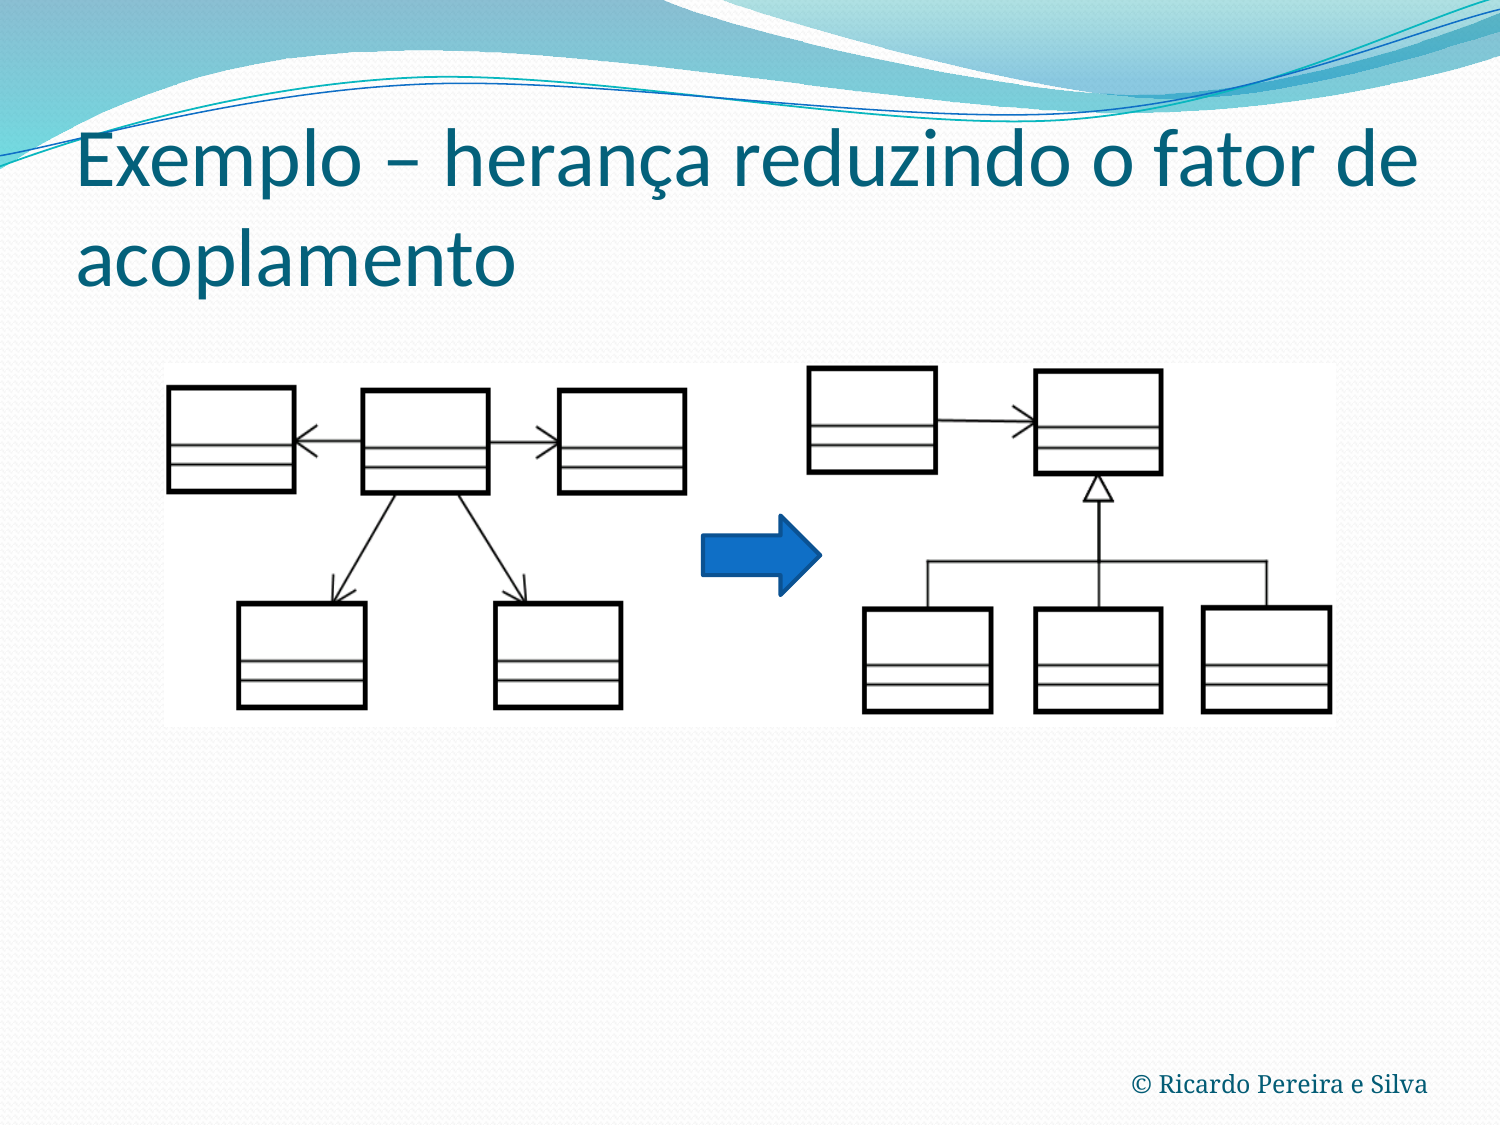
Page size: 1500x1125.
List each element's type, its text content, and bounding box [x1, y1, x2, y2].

title Exemplo – herança reduzindo o fator de acoplamento [75, 115, 1425, 303]
footer © Ricardo Pereira e Silva [1101, 1042, 1429, 1103]
picture [163, 362, 1337, 727]
